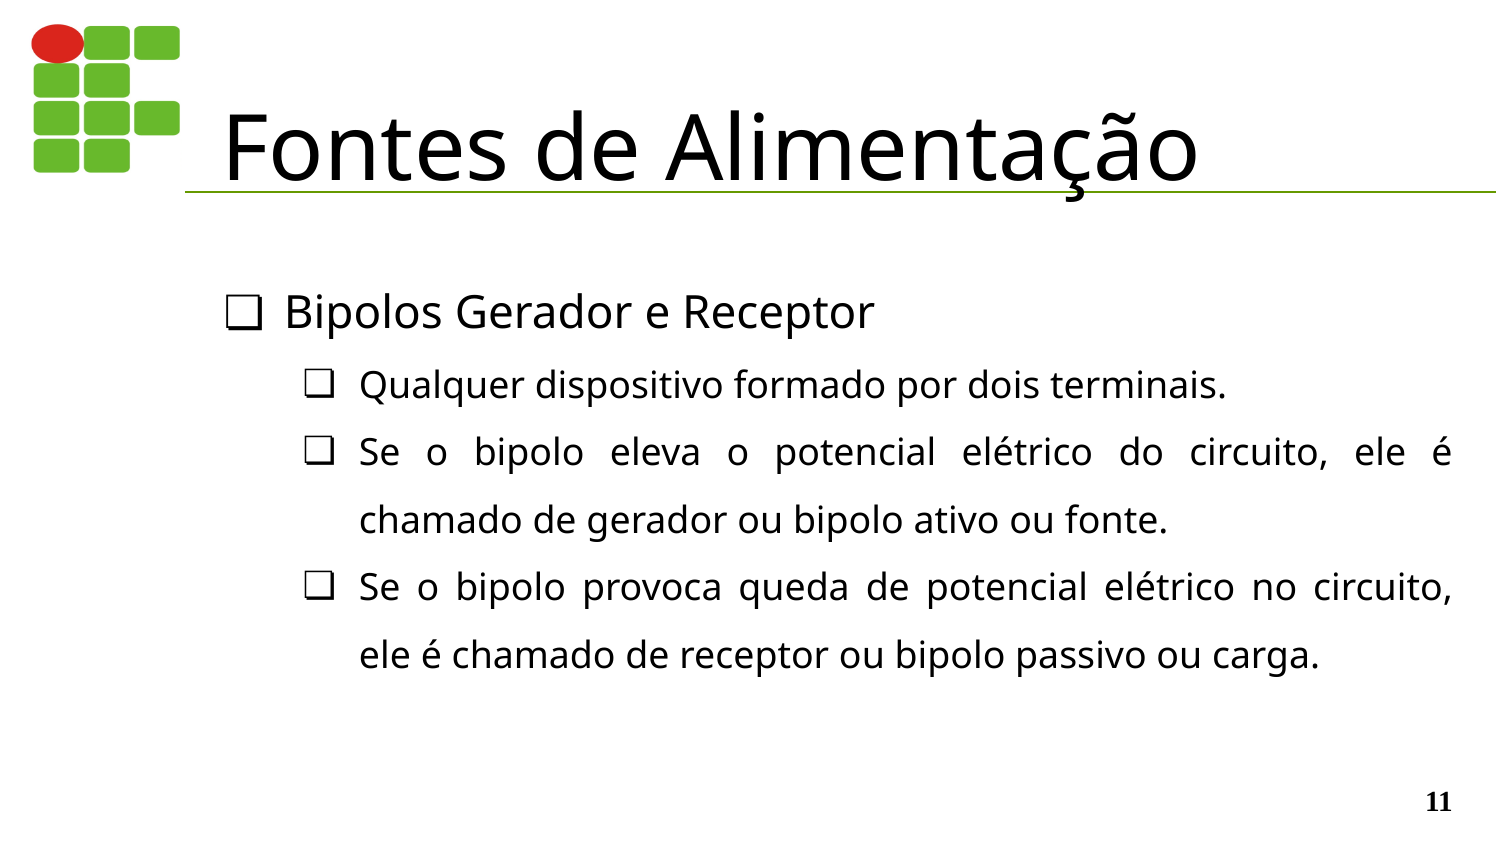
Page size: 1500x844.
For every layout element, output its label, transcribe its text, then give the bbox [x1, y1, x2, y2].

picture [29, 23, 182, 174]
text_box ‹#› [1155, 768, 1468, 825]
title Fontes de Alimentação [206, 26, 1468, 207]
list Bipolos Gerador e Receptor Qualquer dispositivo formado por dois terminais. Se o bipolo eleva o potencial elétrico do circuito, ele é chamado de gerador ou bipolo ativo ou fonte. Se o bipolo provoca queda de potencial elétrico no circuito, ele é chamado de receptor ou bipolo passivo ou carga. [193, 248, 1469, 685]
